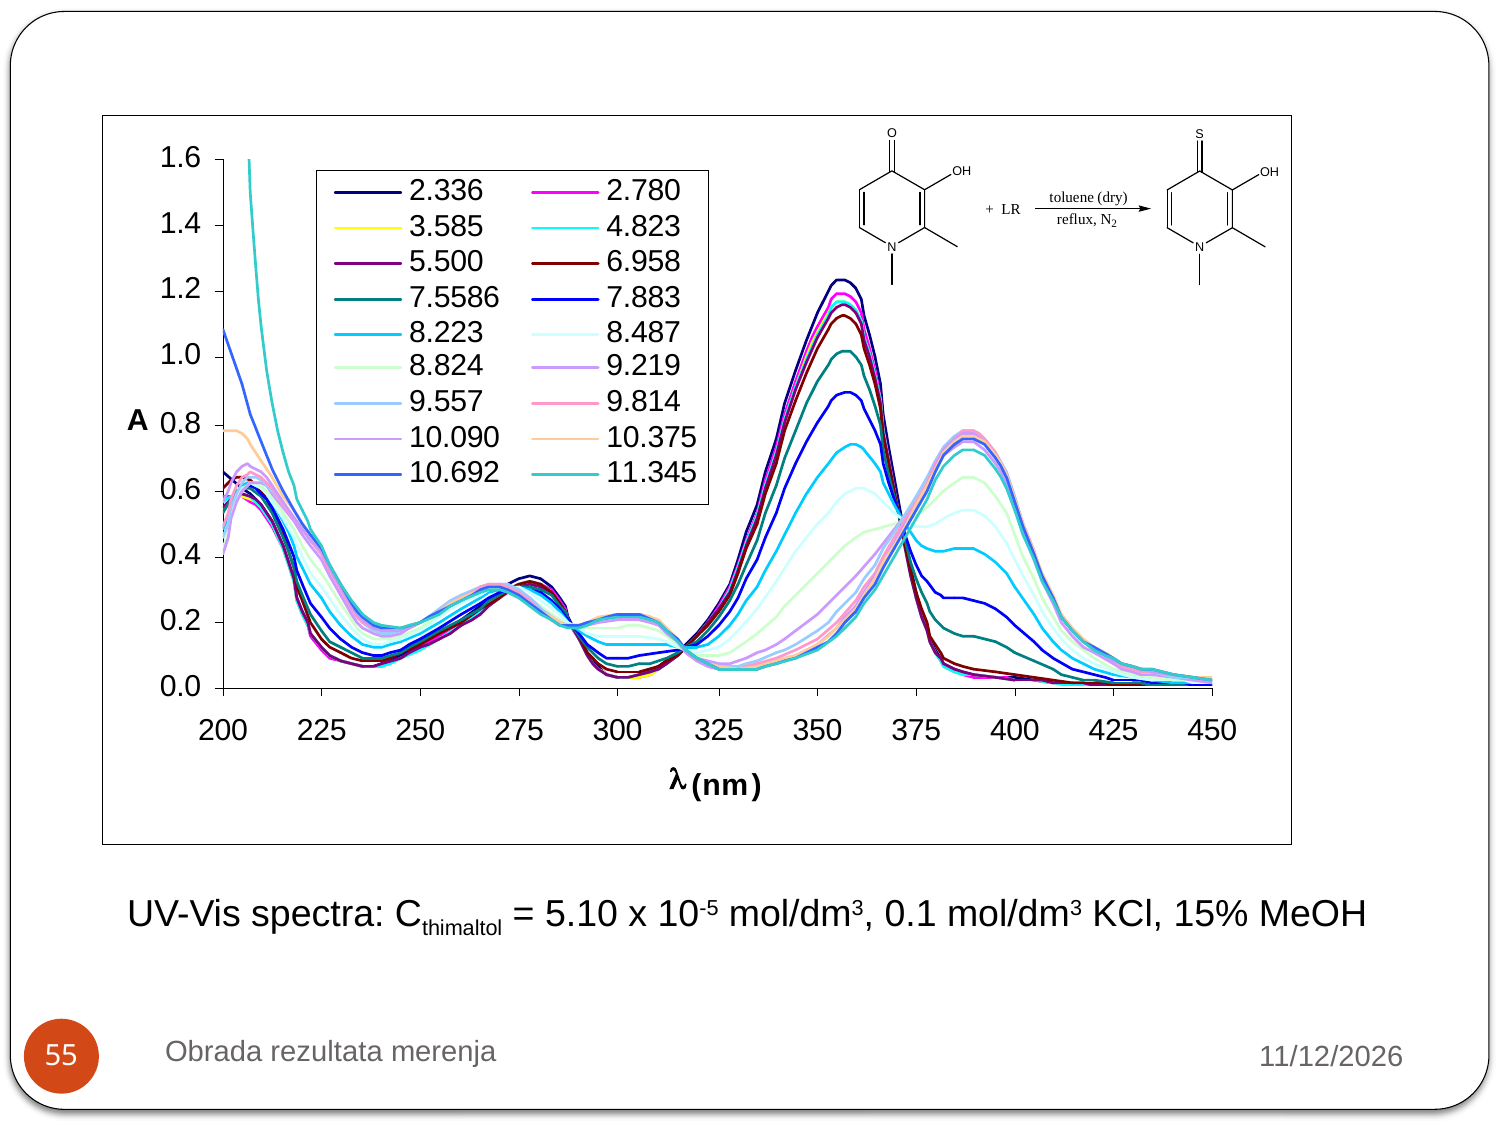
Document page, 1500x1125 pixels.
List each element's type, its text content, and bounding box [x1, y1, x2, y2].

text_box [88, 101, 1306, 856]
text_box UV-Vis spectra: Cthimaltol = 5.10 x 10-5 mol/dm3, 0.1 mol/dm3 KCl, 15% MeOH [112, 881, 1424, 948]
slide_number 55 [23, 1018, 99, 1094]
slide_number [1012, 1015, 1419, 1094]
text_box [855, 125, 1282, 288]
footer Obrada rezultata merenja [150, 1012, 800, 1088]
